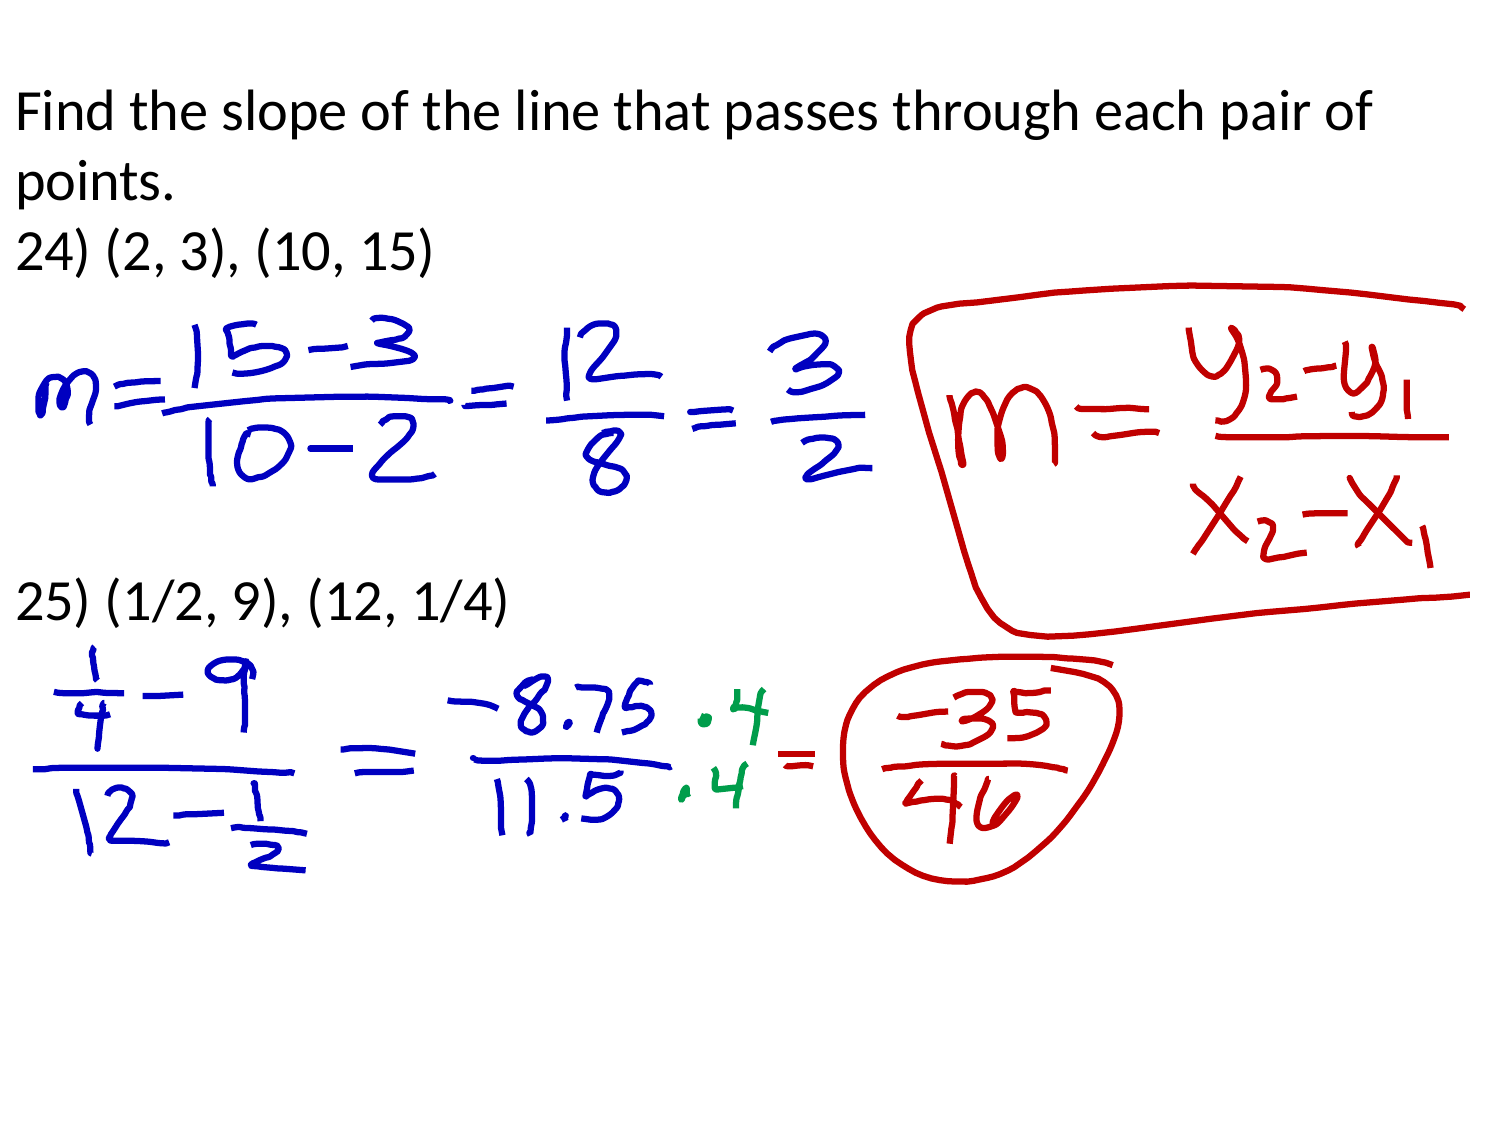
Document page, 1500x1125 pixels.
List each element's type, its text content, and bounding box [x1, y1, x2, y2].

text_box [732, 689, 757, 712]
text_box [801, 436, 873, 481]
text_box [96, 702, 105, 750]
text_box [37, 370, 97, 425]
text_box [546, 414, 665, 422]
text_box [463, 402, 507, 407]
text_box [193, 324, 199, 389]
text_box [106, 786, 170, 845]
text_box [752, 688, 765, 746]
text_box [225, 322, 288, 375]
text_box [230, 826, 308, 835]
text_box [680, 786, 690, 801]
text_box [161, 395, 452, 415]
text_box [308, 345, 348, 351]
text_box [699, 715, 710, 725]
text_box [784, 764, 814, 768]
text_box [842, 655, 1121, 883]
text_box [579, 322, 662, 381]
text_box [236, 426, 292, 481]
text_box [32, 767, 295, 775]
text_box [561, 814, 567, 822]
text_box [760, 707, 769, 714]
text_box [173, 812, 225, 817]
text_box [474, 757, 672, 768]
text_box [496, 778, 504, 836]
text_box [91, 646, 98, 682]
text_box [563, 327, 568, 401]
text_box [692, 422, 736, 430]
text_box [207, 418, 214, 487]
text_box [584, 429, 628, 494]
text_box [581, 770, 622, 821]
text_box [525, 778, 533, 836]
text_box [113, 380, 161, 388]
text_box [908, 284, 1470, 638]
text_box [77, 702, 101, 717]
text_box [575, 686, 611, 733]
text_box [769, 332, 840, 394]
text_box [735, 762, 748, 809]
text_box [563, 719, 572, 729]
text_box [471, 384, 514, 392]
text_box [350, 317, 416, 368]
text_box [689, 408, 734, 413]
text_box [515, 675, 549, 734]
text_box [340, 747, 416, 755]
text_box [354, 769, 414, 775]
text_box [770, 414, 866, 423]
text_box [103, 711, 111, 717]
text_box [206, 658, 255, 733]
text_box [114, 398, 165, 408]
text_box Find the slope of the line that passes through each pair of points. 24) (2, 3), (10, 15) 25) (1/2, 9), (12, 1/4) [0, 64, 1438, 640]
text_box [252, 782, 262, 822]
text_box [142, 693, 184, 697]
text_box [712, 767, 738, 791]
text_box [371, 415, 436, 481]
text_box [621, 679, 653, 734]
text_box [250, 842, 306, 872]
text_box [447, 699, 499, 710]
text_box [75, 788, 92, 855]
